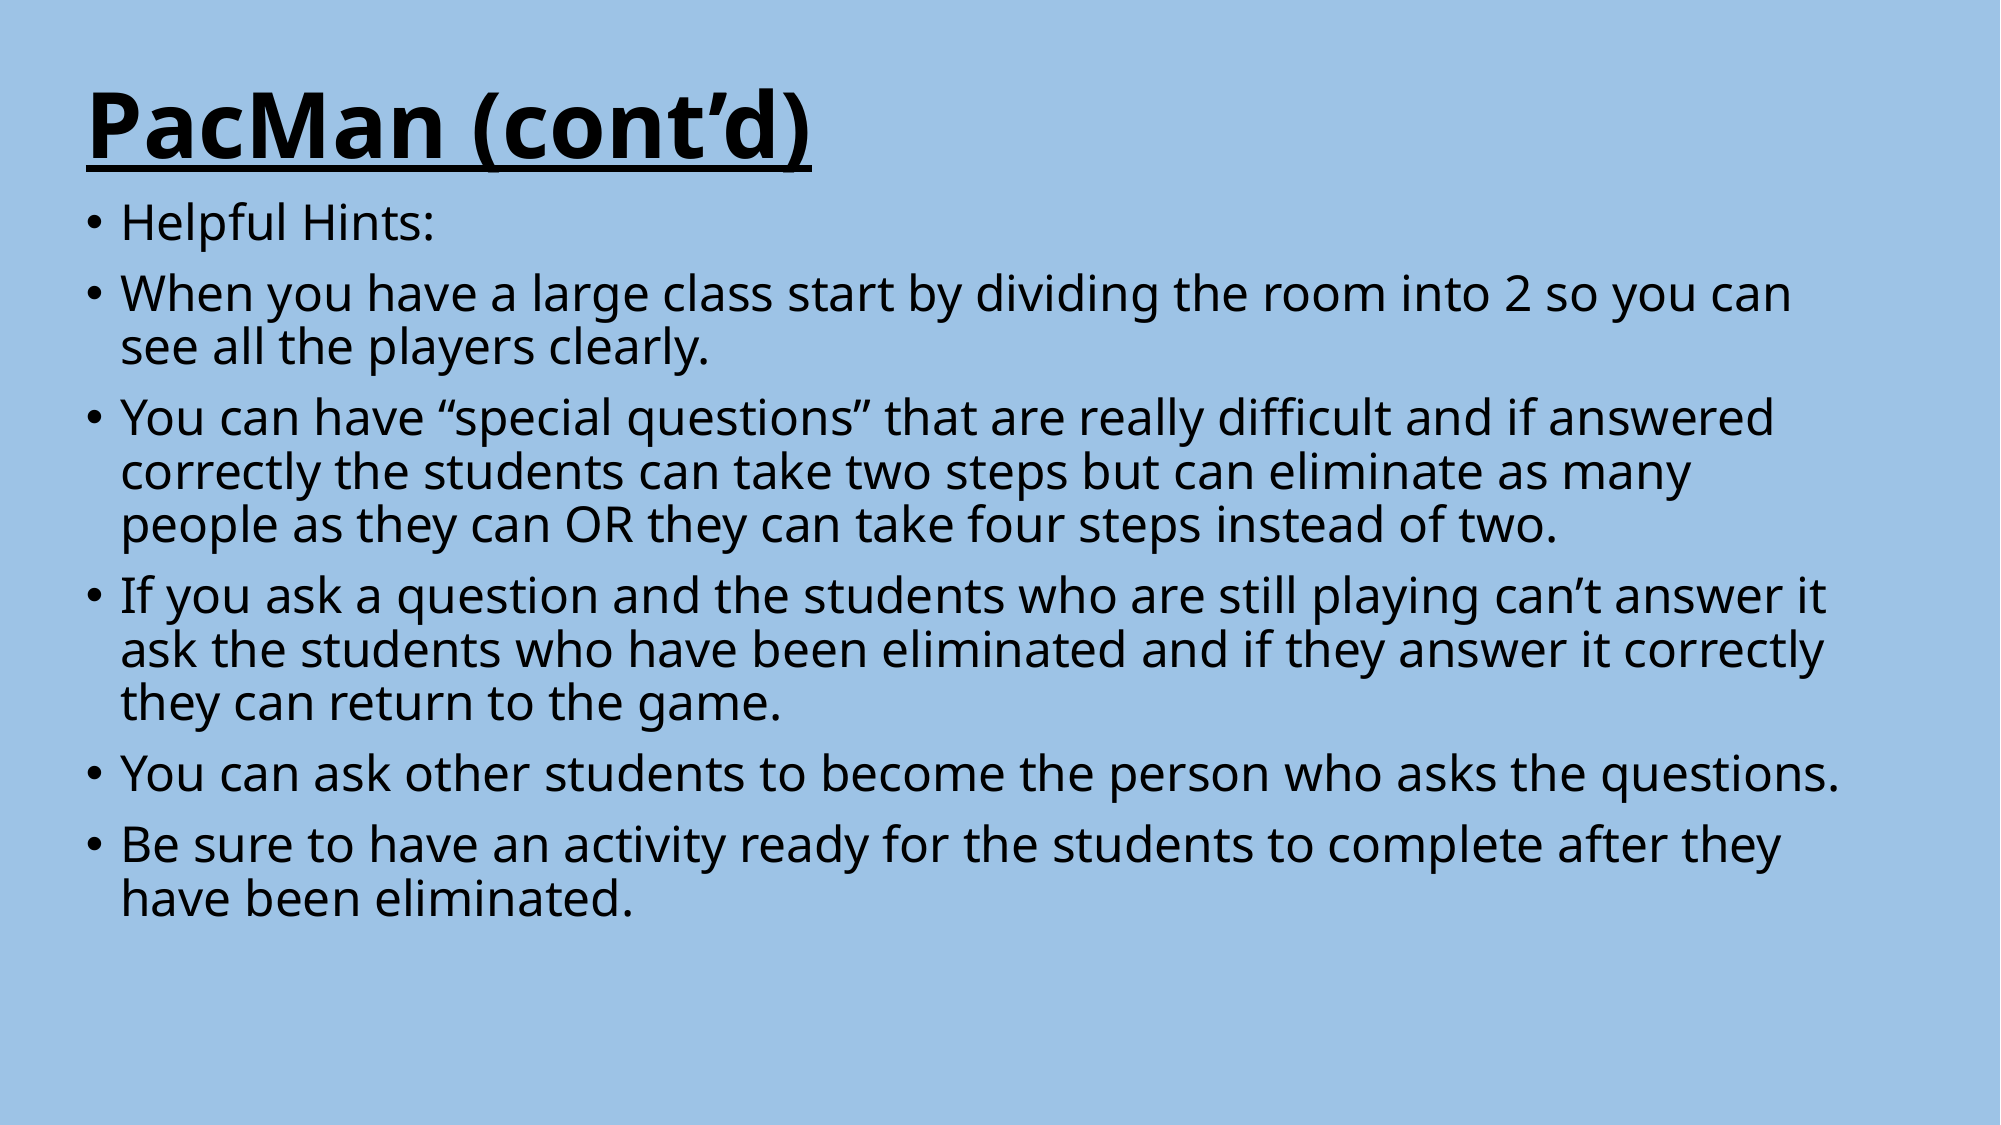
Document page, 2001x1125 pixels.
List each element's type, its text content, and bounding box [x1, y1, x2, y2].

list Helpful Hints: When you have a large class start by dividing the room into 2 so you can see all the players clearly. You can have “special questions” that are really difficult and if answered correctly the students can take two steps but can eliminate as many people as they can OR they can take four steps instead of two. If you ask a question and the students who are still playing can’t answer it ask the students who have been eliminated and if they answer it correctly they can return to the game. You can ask other students to become the person who asks the questions. Be sure to have an activity ready for the students to complete after they have been eliminated. [70, 189, 1863, 1099]
title PacMan (cont’d) [70, 19, 1796, 189]
